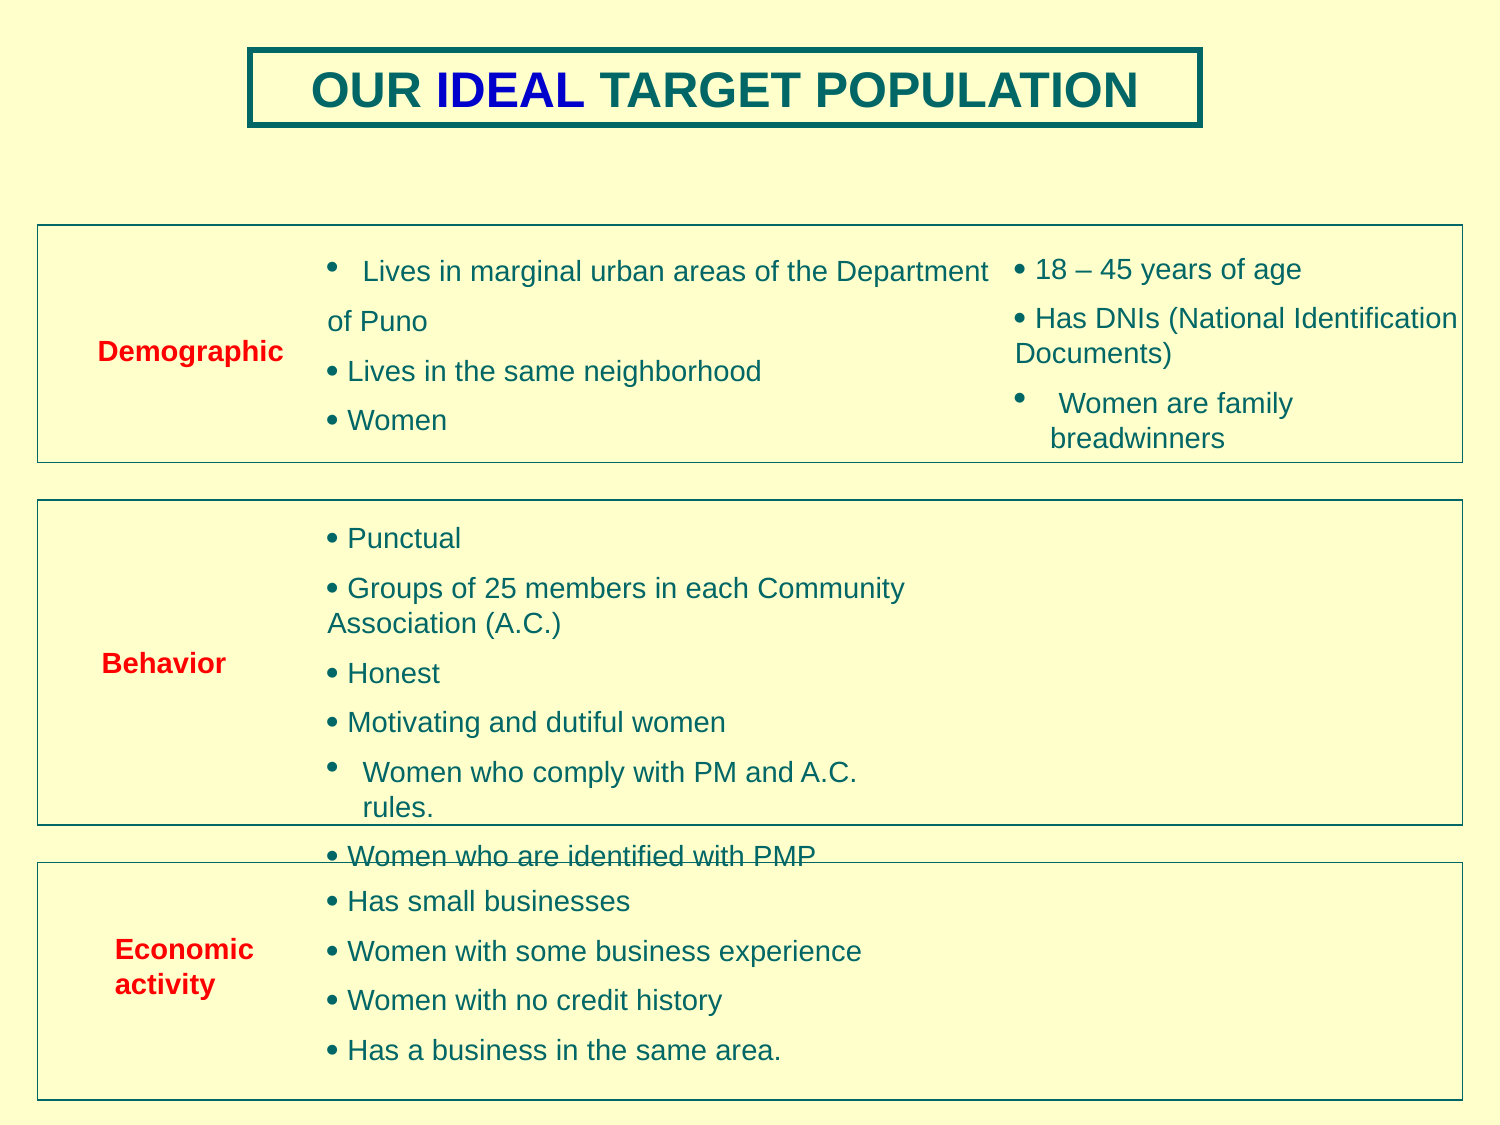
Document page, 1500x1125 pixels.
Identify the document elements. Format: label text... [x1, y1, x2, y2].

text_box OUR IDEAL TARGET POPULATION [249, 49, 1200, 125]
text_box [37, 862, 1463, 1100]
text_box  18 – 45 years of age  Has DNIs (National Identification Documents) Women are family breadwinners [999, 242, 1475, 512]
text_box [37, 224, 1463, 463]
text_box [37, 500, 1463, 825]
text_box  Punctual  Groups of 25 members in each Community Association (A.C.)  Honest  Motivating and dutiful women Women who comply with PM and A.C. rules.  Women who are identified with PMP [312, 825, 938, 862]
